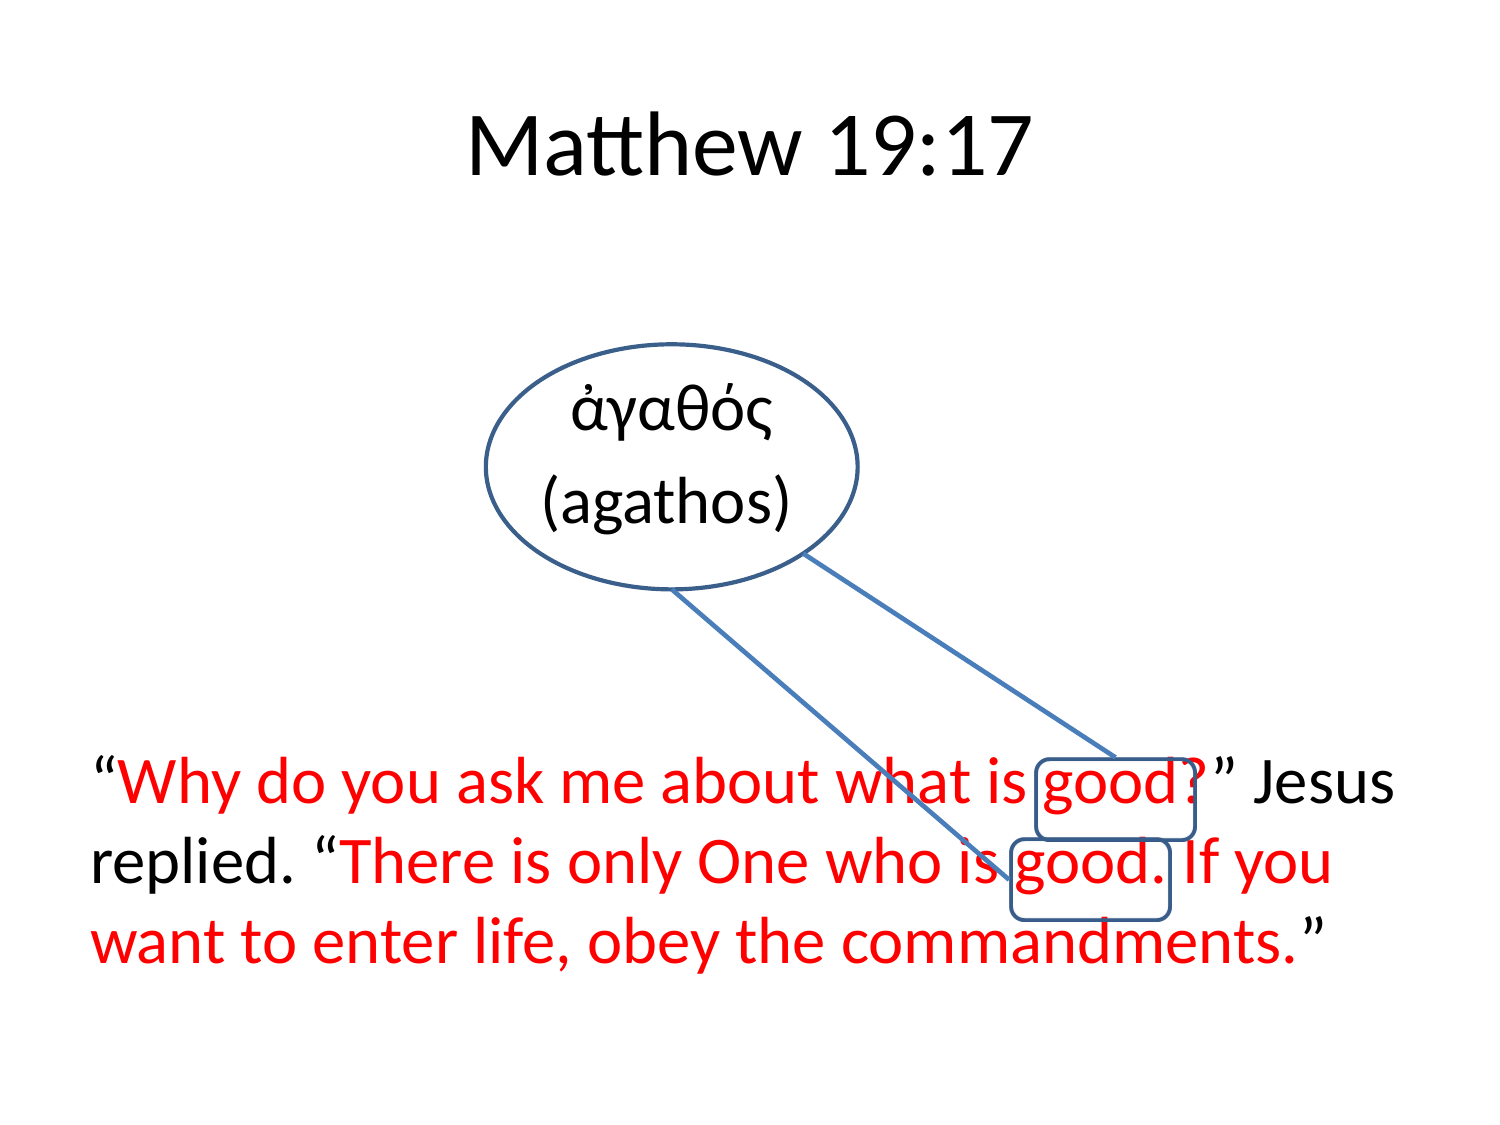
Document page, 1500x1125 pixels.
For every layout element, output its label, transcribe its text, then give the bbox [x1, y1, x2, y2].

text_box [671, 589, 1010, 881]
title Matthew 19:17 [75, 45, 1425, 233]
list ἀγαθός (agathos) “Why do you ask me about what is good?” Jesus replied. “There is only One who is good. If you want to enter life, obey the commandments.” [75, 262, 1425, 1005]
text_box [803, 553, 1116, 758]
picture [1008, 757, 1197, 922]
text_box [483, 342, 860, 592]
